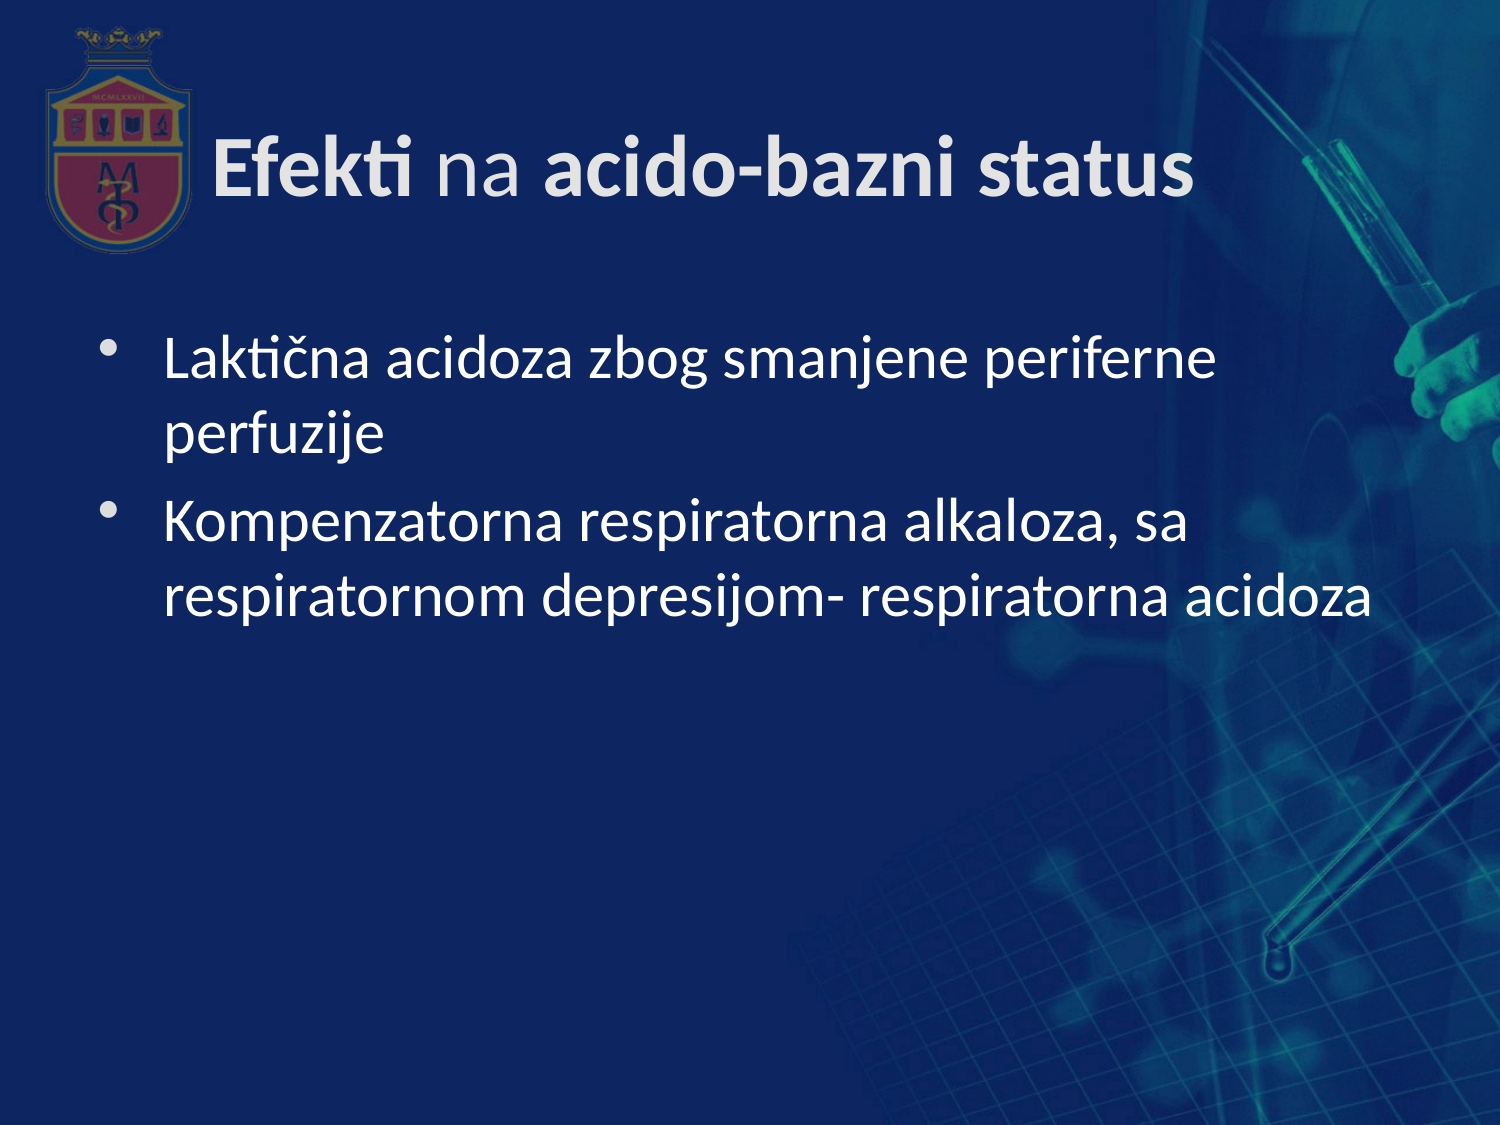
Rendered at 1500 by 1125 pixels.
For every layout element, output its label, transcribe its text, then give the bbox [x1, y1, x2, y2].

list Laktična acidoza zbog smanjene periferne perfuzije Kompenzatorna respiratorna alkaloza, sa respiratornom depresijom- respiratorna acidoza [75, 308, 1425, 1059]
title Efekti na acido-bazni status [117, 46, 1468, 277]
picture [0, 0, 1500, 1125]
